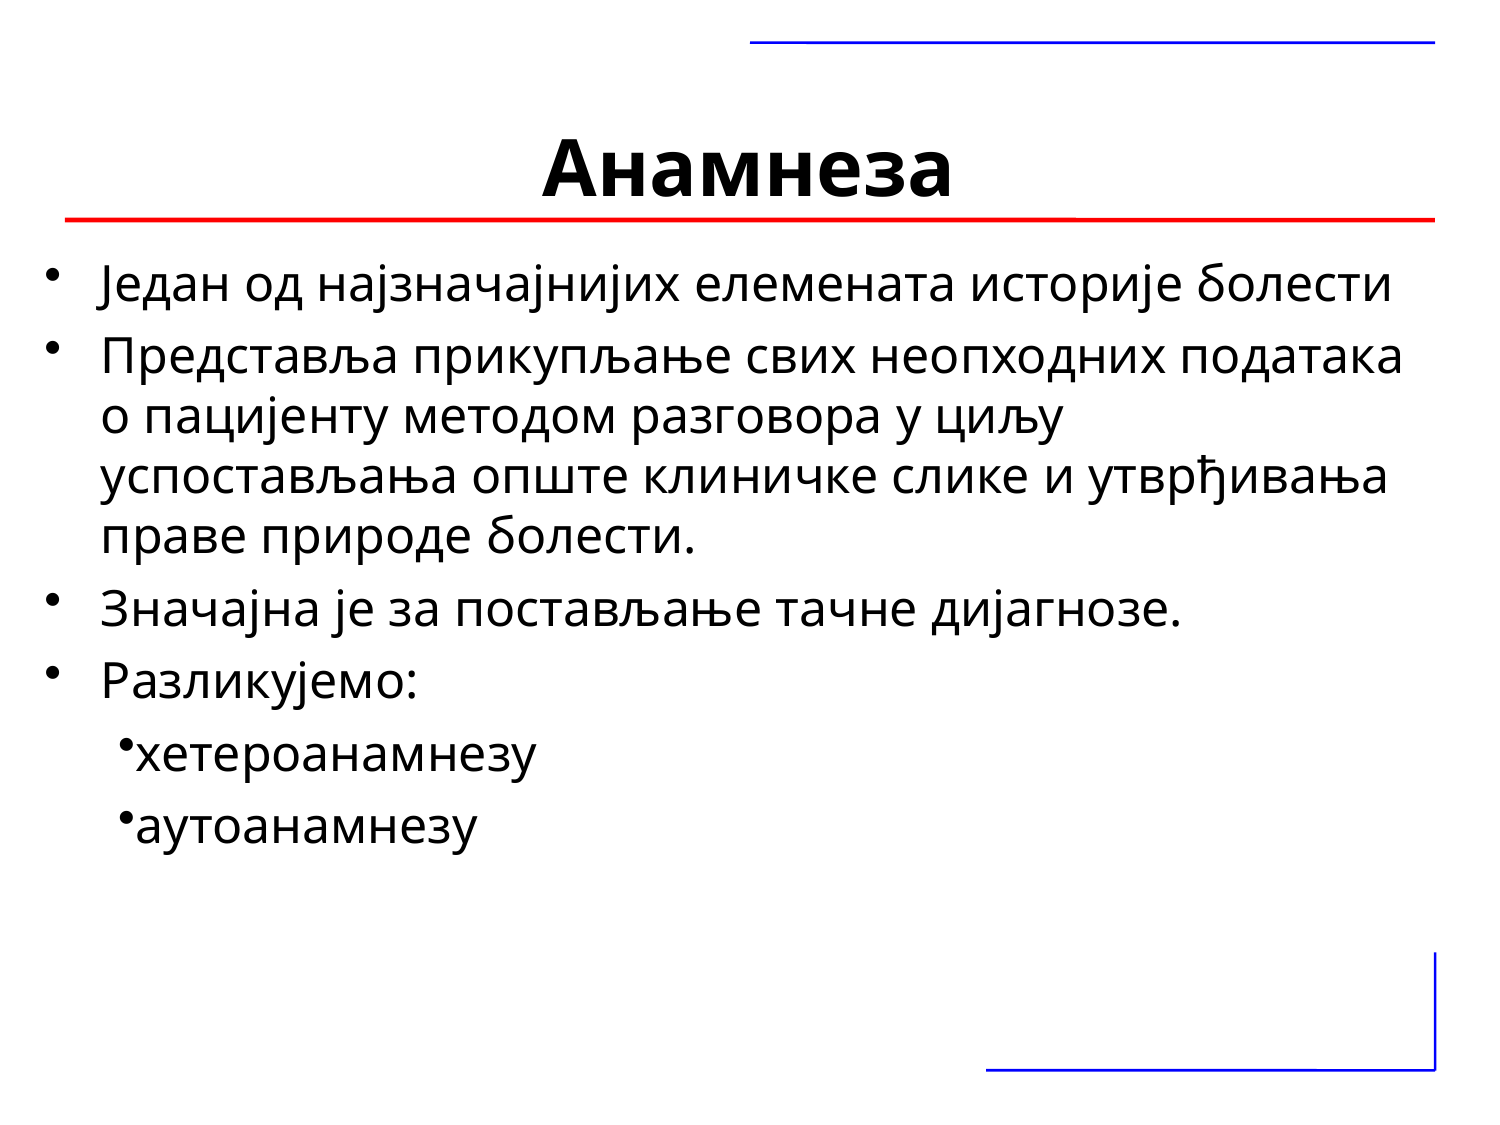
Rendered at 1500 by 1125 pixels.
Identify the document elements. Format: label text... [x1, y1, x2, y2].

title Анамнеза [74, 77, 1424, 221]
list Један од најзначајнијих елемената историје болести Представља прикупљање свих неопходних података о пацијенту методом разговора у циљу успостављања опште клиничке слике и утврђивања праве природе болести. Значајна је за постављање тачне дијагнозе. Разликујемо: хетероанамнезу аутоанамнезу [29, 243, 1436, 968]
